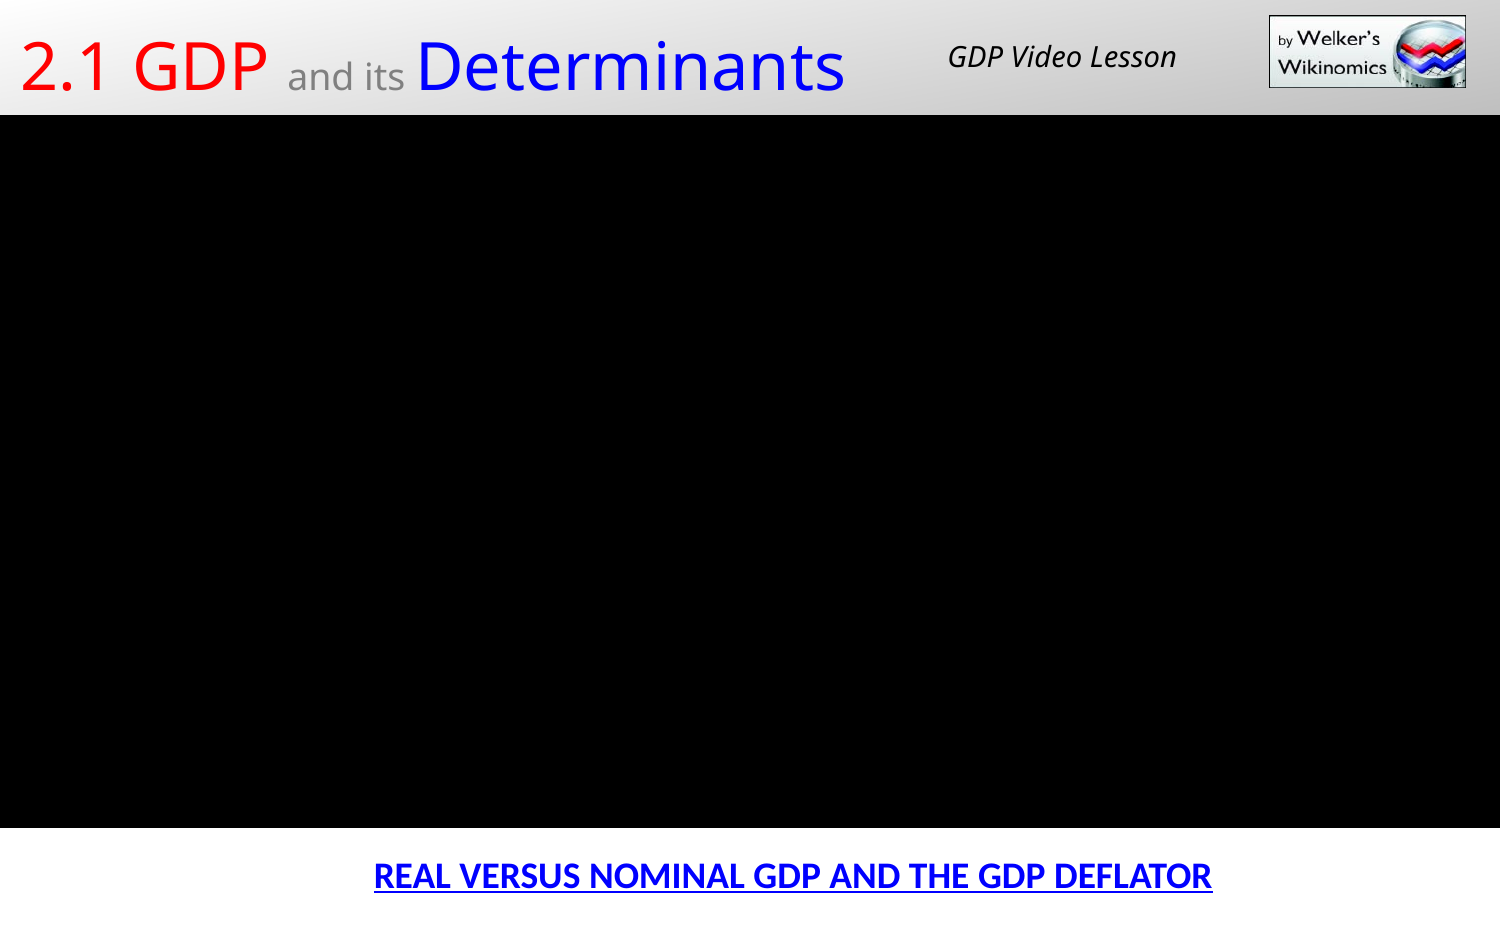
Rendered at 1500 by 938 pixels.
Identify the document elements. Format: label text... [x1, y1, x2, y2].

text_box REAL VERSUS NOMINAL GDP AND THE GDP DEFLATOR [349, 843, 1238, 904]
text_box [0, 0, 1500, 113]
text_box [0, 114, 1500, 829]
